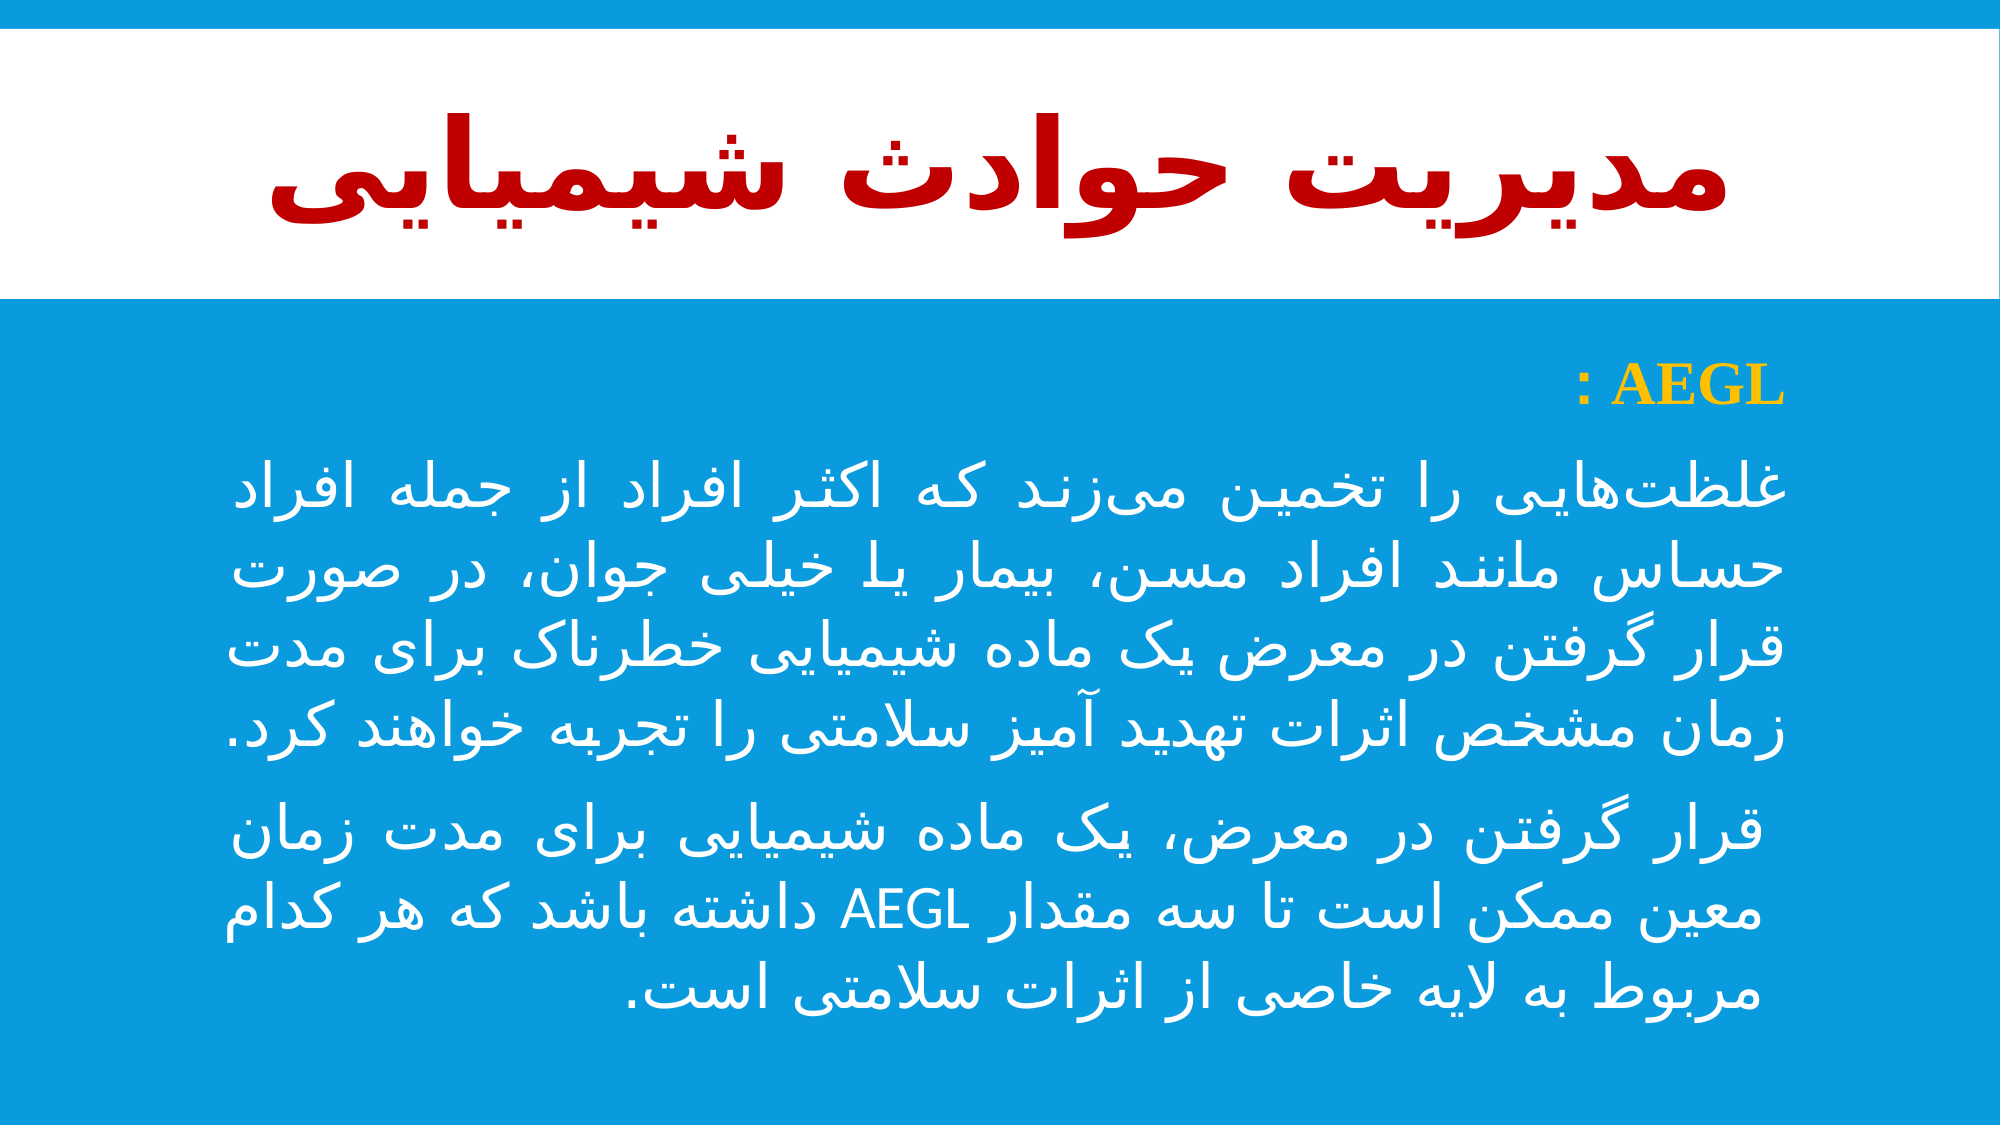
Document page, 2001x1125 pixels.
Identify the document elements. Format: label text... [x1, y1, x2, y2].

title مدیریت حوادث شیمیایی [197, 46, 1803, 295]
list AEGL : غلظت‌هایی را تخمین می‌زند که اکثر افراد از جمله افراد حساس مانند افراد مسن، بیمار یا خیلی جوان، در صورت قرار گرفتن در معرض یک ماده شیمیایی خطرناک برای مدت زمان مشخص اثرات تهدید آمیز سلامتی را تجربه خواهند کرد. قرار گرفتن در معرض، یک ماده شیمیایی برای مدت زمان معین ممکن است تا سه مقدار AEGL داشته باشد که هر کدام مربوط به لایه خاصی از اثرات سلامتی است. [197, 329, 1803, 1093]
